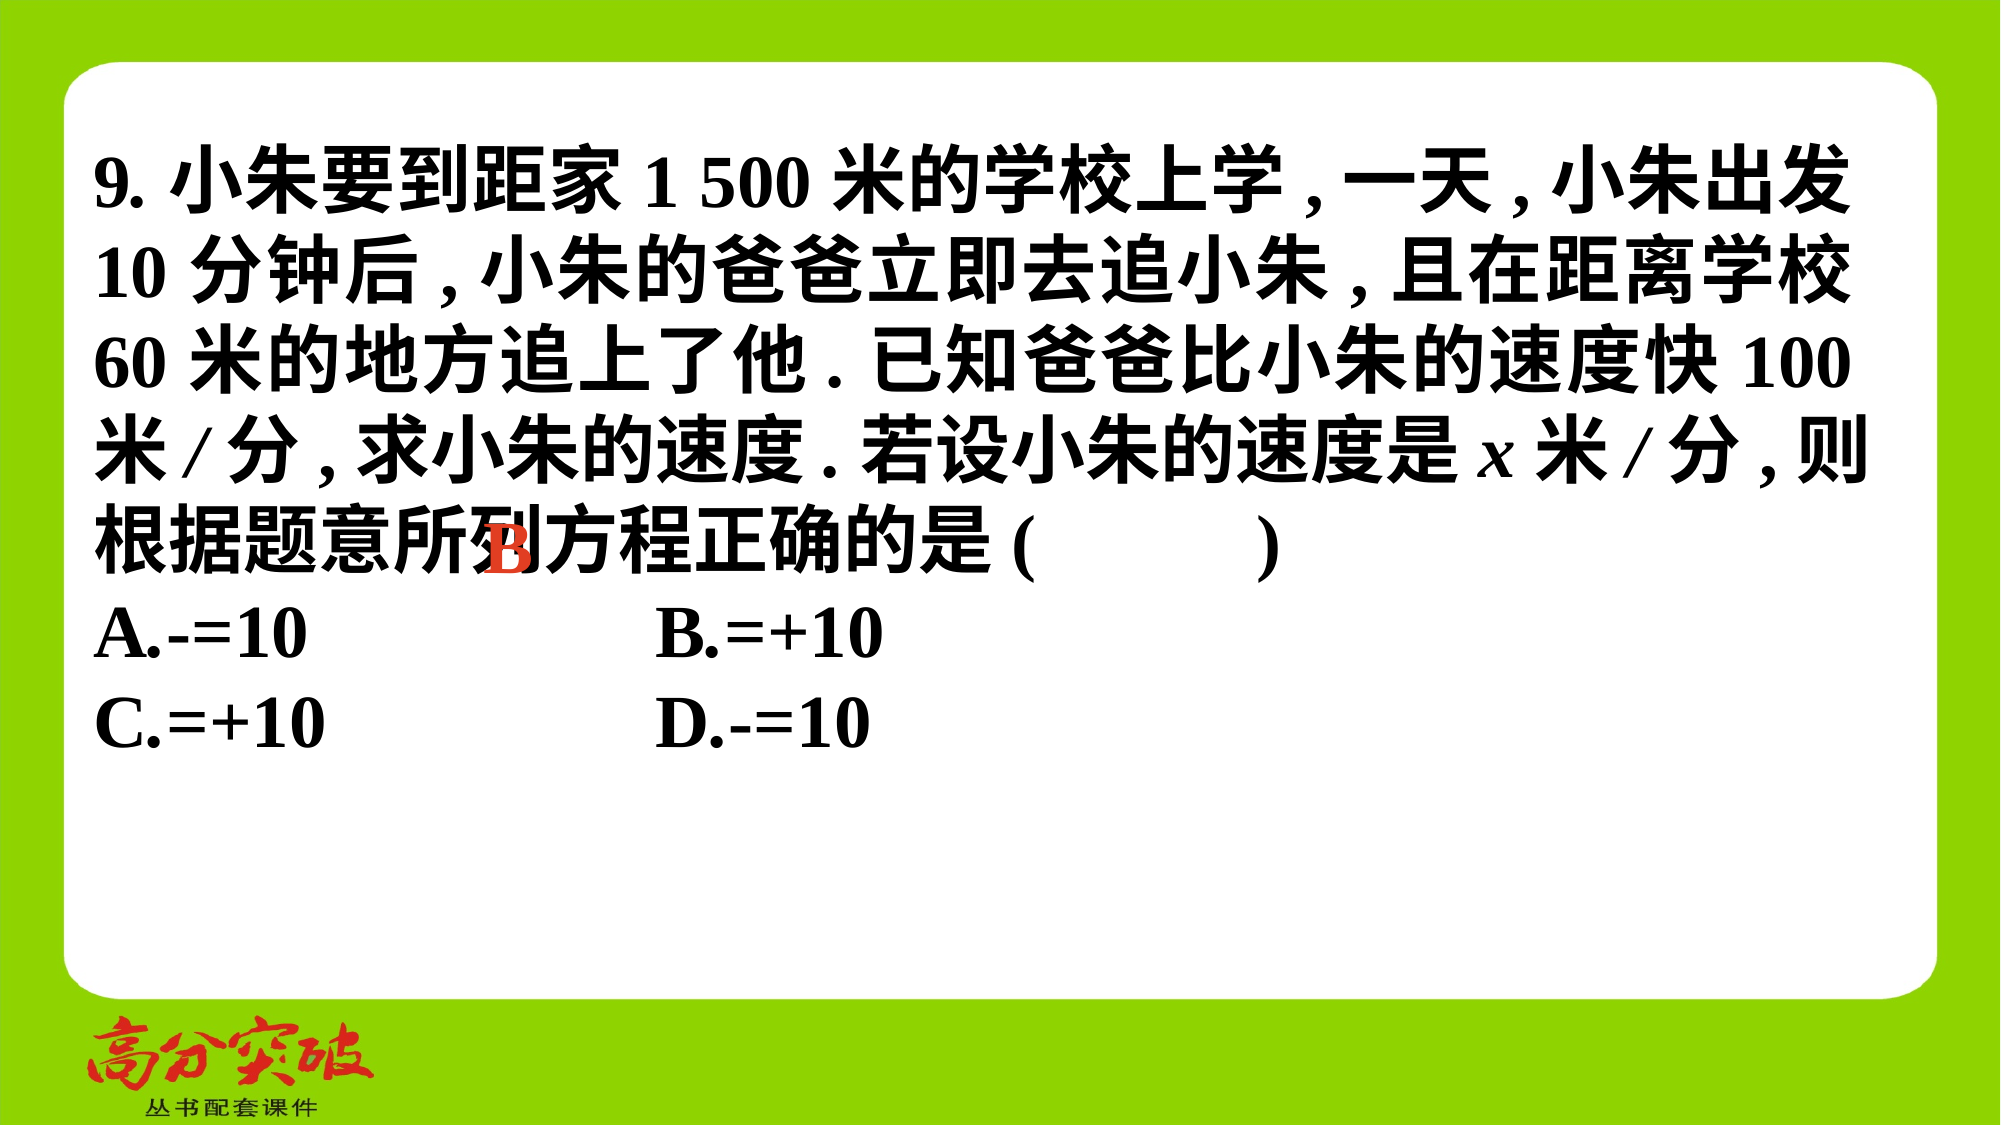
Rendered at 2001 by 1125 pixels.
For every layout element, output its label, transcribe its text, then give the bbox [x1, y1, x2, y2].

picture [0, 0, 2001, 1125]
text_box B [468, 491, 552, 597]
